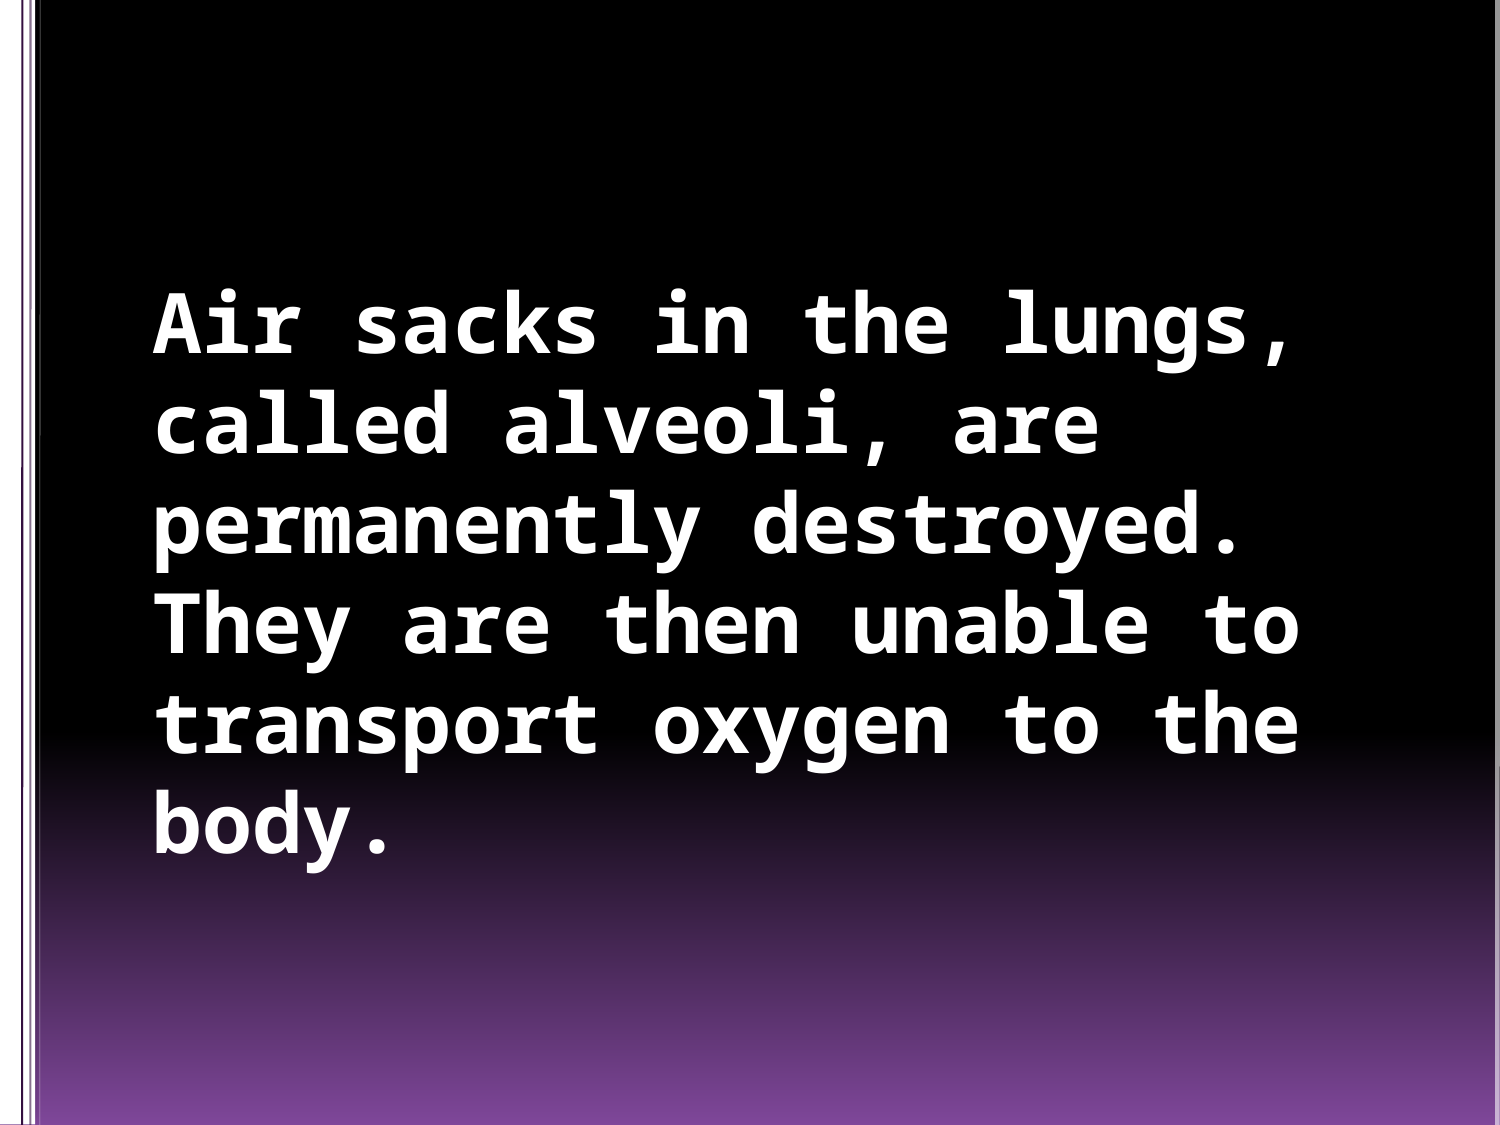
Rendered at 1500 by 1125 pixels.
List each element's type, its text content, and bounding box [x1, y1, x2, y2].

title Air sacks in the lungs, called alveoli, are permanently destroyed. They are then unable to transport oxygen to the body. [137, 262, 1413, 413]
